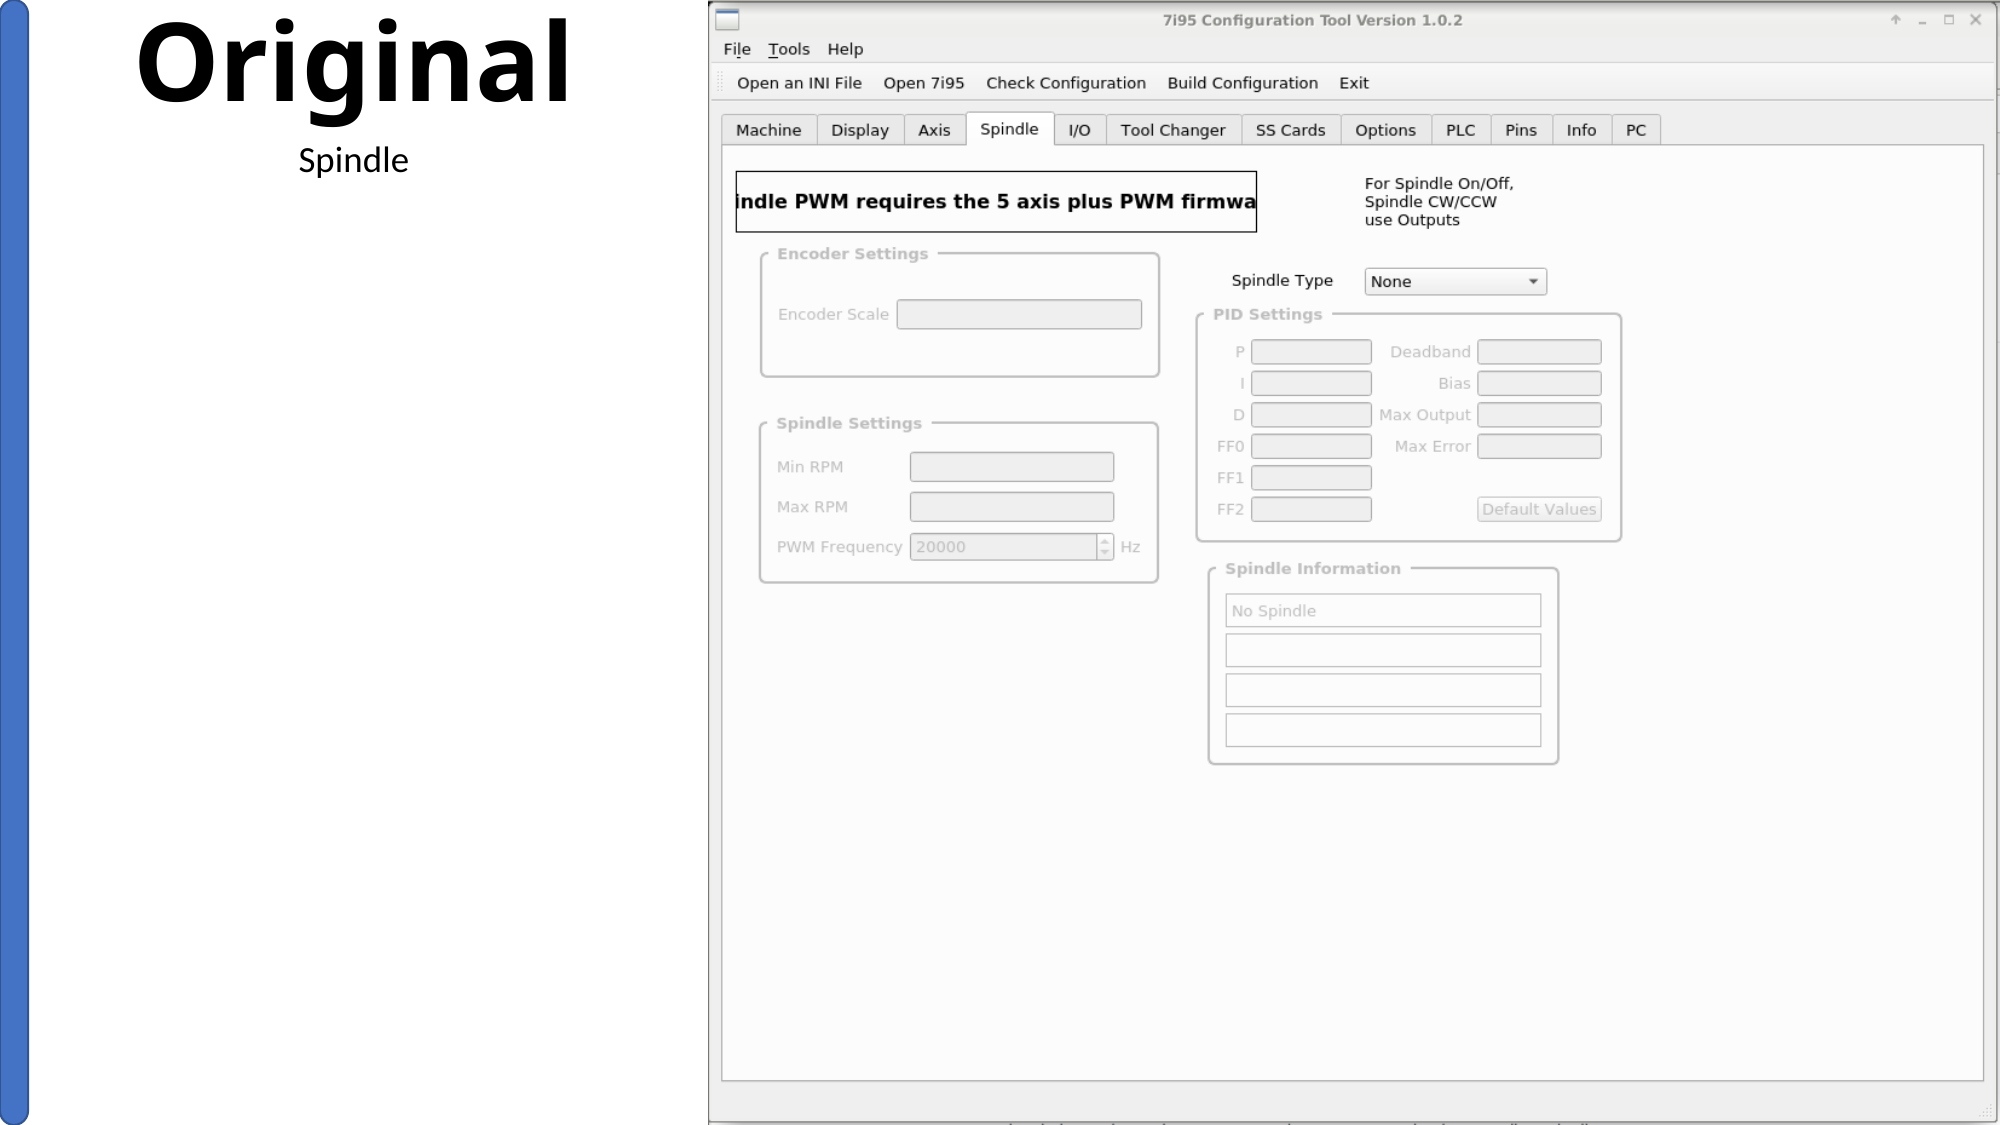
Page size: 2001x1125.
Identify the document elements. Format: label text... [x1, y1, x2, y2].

text_box [0, 0, 30, 1125]
picture [708, 0, 2000, 1125]
subtitle Spindle [30, 132, 708, 189]
title Original [22, 0, 708, 132]
